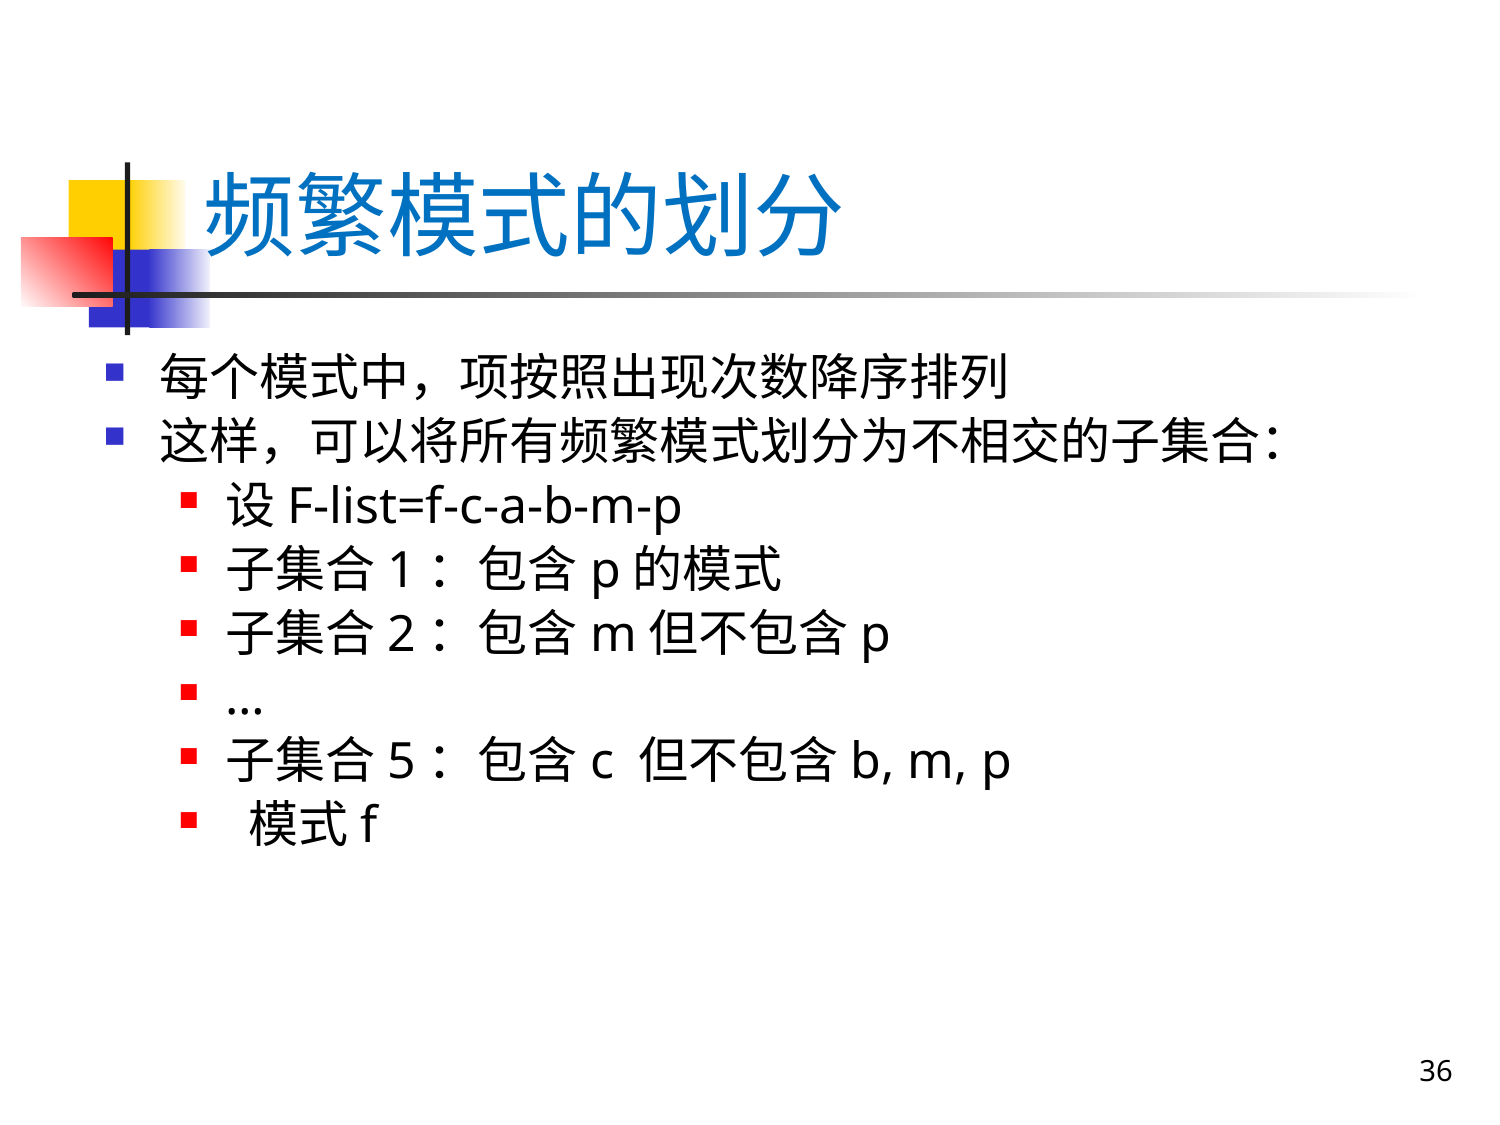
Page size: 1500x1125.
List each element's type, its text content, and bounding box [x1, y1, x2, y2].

slide_number 36 [1154, 1023, 1468, 1100]
list 每个模式中，项按照出现次数降序排列 这样，可以将所有频繁模式划分为不相交的子集合： 设F-list=f-c-a-b-m-p 子集合1：包含p的模式 子集合2：包含m但不包含p … 子集合5：包含c 但不包含b, m, p 模式f [88, 344, 1423, 1071]
title 频繁模式的划分 [188, 35, 1468, 275]
